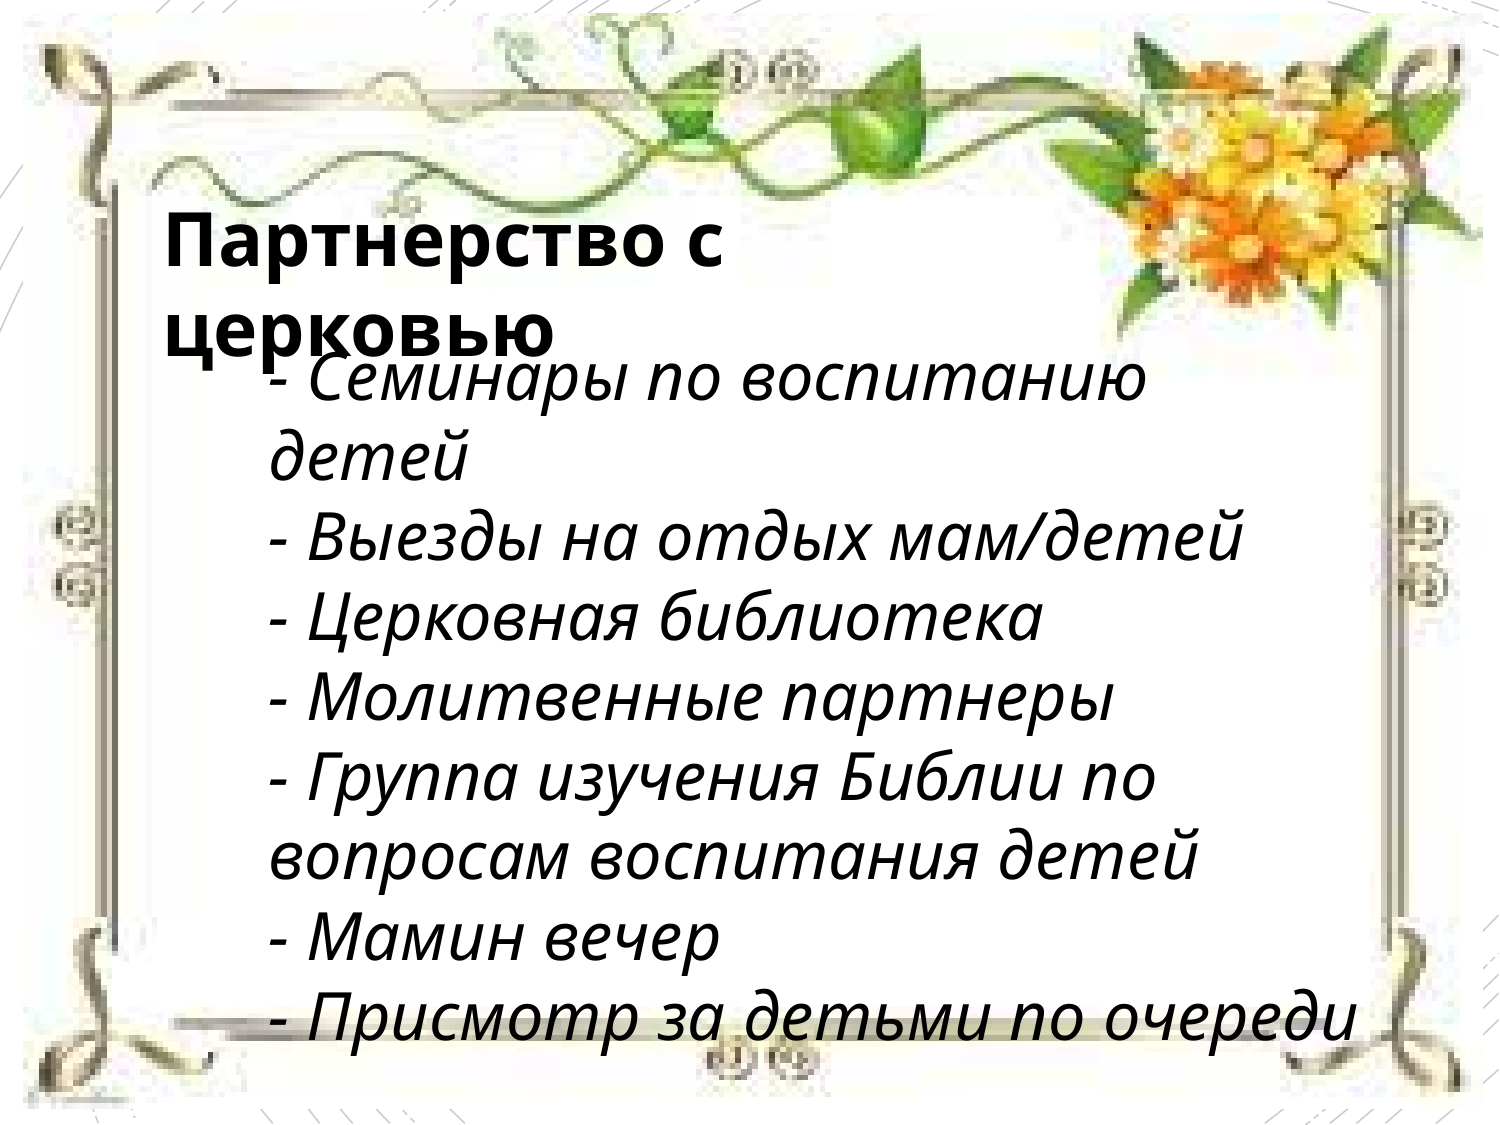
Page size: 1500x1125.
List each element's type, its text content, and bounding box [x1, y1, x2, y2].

picture [23, 15, 1477, 1109]
text_box - Семинары по воспитанию детей - Выезды на отдых мам/детей - Церковная библиотека - Молитвенные партнеры - Группа изучения Библии по вопросам воспитания детей - Мамин вечер - Присмотр за детьми по очереди [253, 1109, 1381, 1125]
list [29, 13, 1483, 1107]
